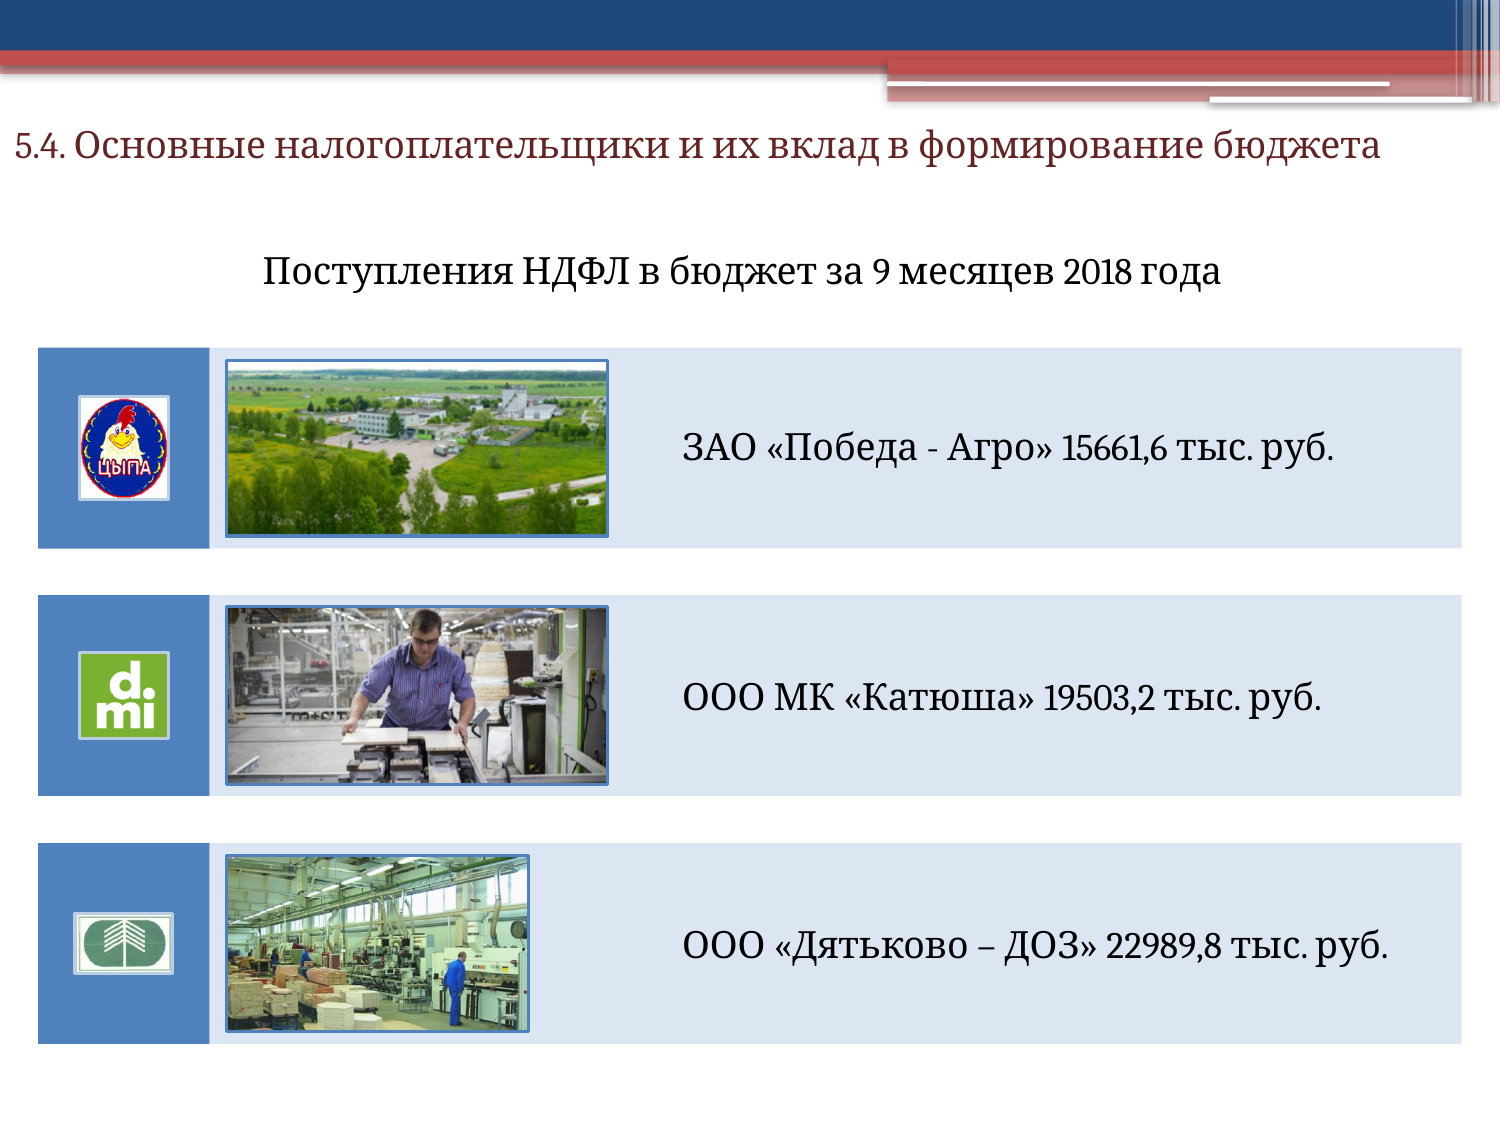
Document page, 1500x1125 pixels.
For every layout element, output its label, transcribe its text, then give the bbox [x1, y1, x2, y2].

text_box Поступления НДФЛ в бюджет за 9 месяцев 2018 года [247, 239, 1252, 299]
text_box [208, 346, 1463, 550]
picture [227, 361, 607, 535]
text_box 5.4. Основные налогоплательщики и их вклад в формирование бюджета [0, 113, 1500, 174]
picture [76, 914, 172, 973]
text_box [208, 842, 1463, 1045]
text_box ООО МК «Катюша» 19503,2 тыс. руб. [666, 647, 1389, 744]
text_box ЗАО «Победа - Агро» 15661,6 тыс. руб. [666, 397, 1413, 494]
picture [80, 653, 168, 738]
picture [227, 856, 528, 1031]
text_box [37, 842, 208, 1045]
text_box [208, 593, 1463, 797]
text_box ООО «Дятьково – ДОЗ» 22989,8 тыс. руб. [666, 895, 1448, 992]
picture [80, 397, 168, 499]
text_box [37, 594, 208, 797]
text_box [37, 346, 208, 550]
picture [227, 607, 607, 784]
